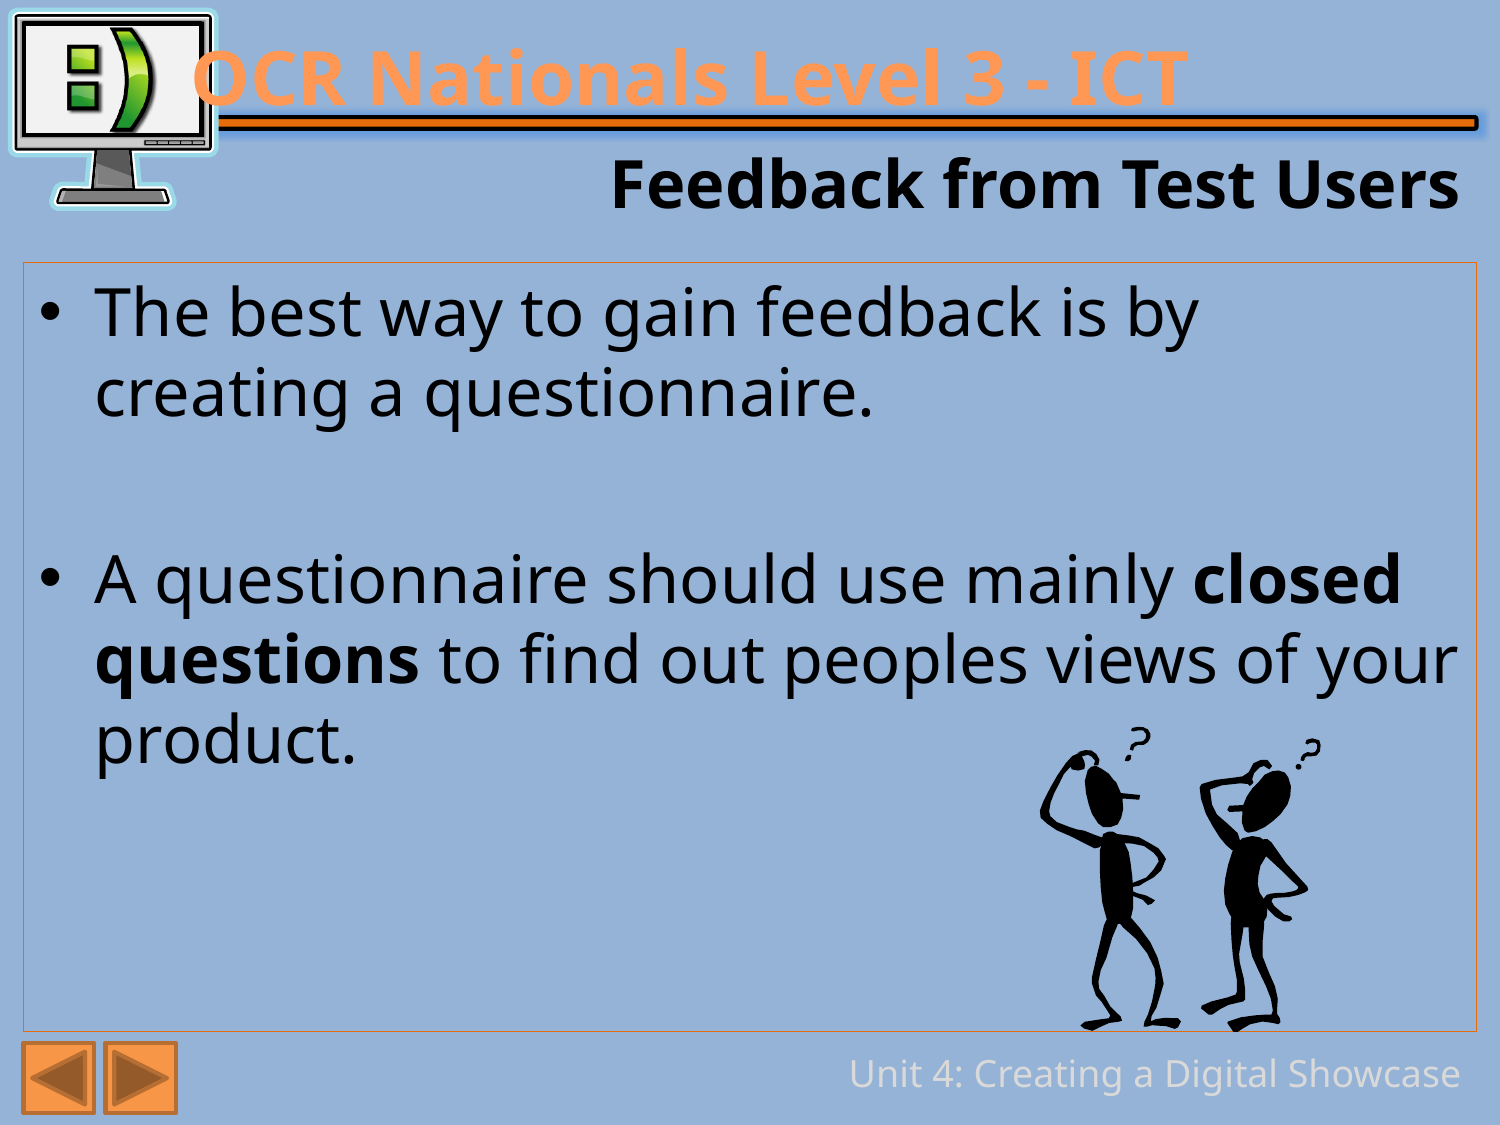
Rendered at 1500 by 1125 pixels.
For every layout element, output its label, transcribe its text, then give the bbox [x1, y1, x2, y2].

picture [1039, 726, 1182, 1032]
picture [48, 21, 172, 139]
picture [1199, 738, 1321, 1033]
list The best way to gain feedback is by creating a questionnaire. A questionnaire should use mainly closed questions to find out peoples views of your product. [23, 262, 1477, 1032]
title Feedback from Test Users [187, 117, 1477, 247]
